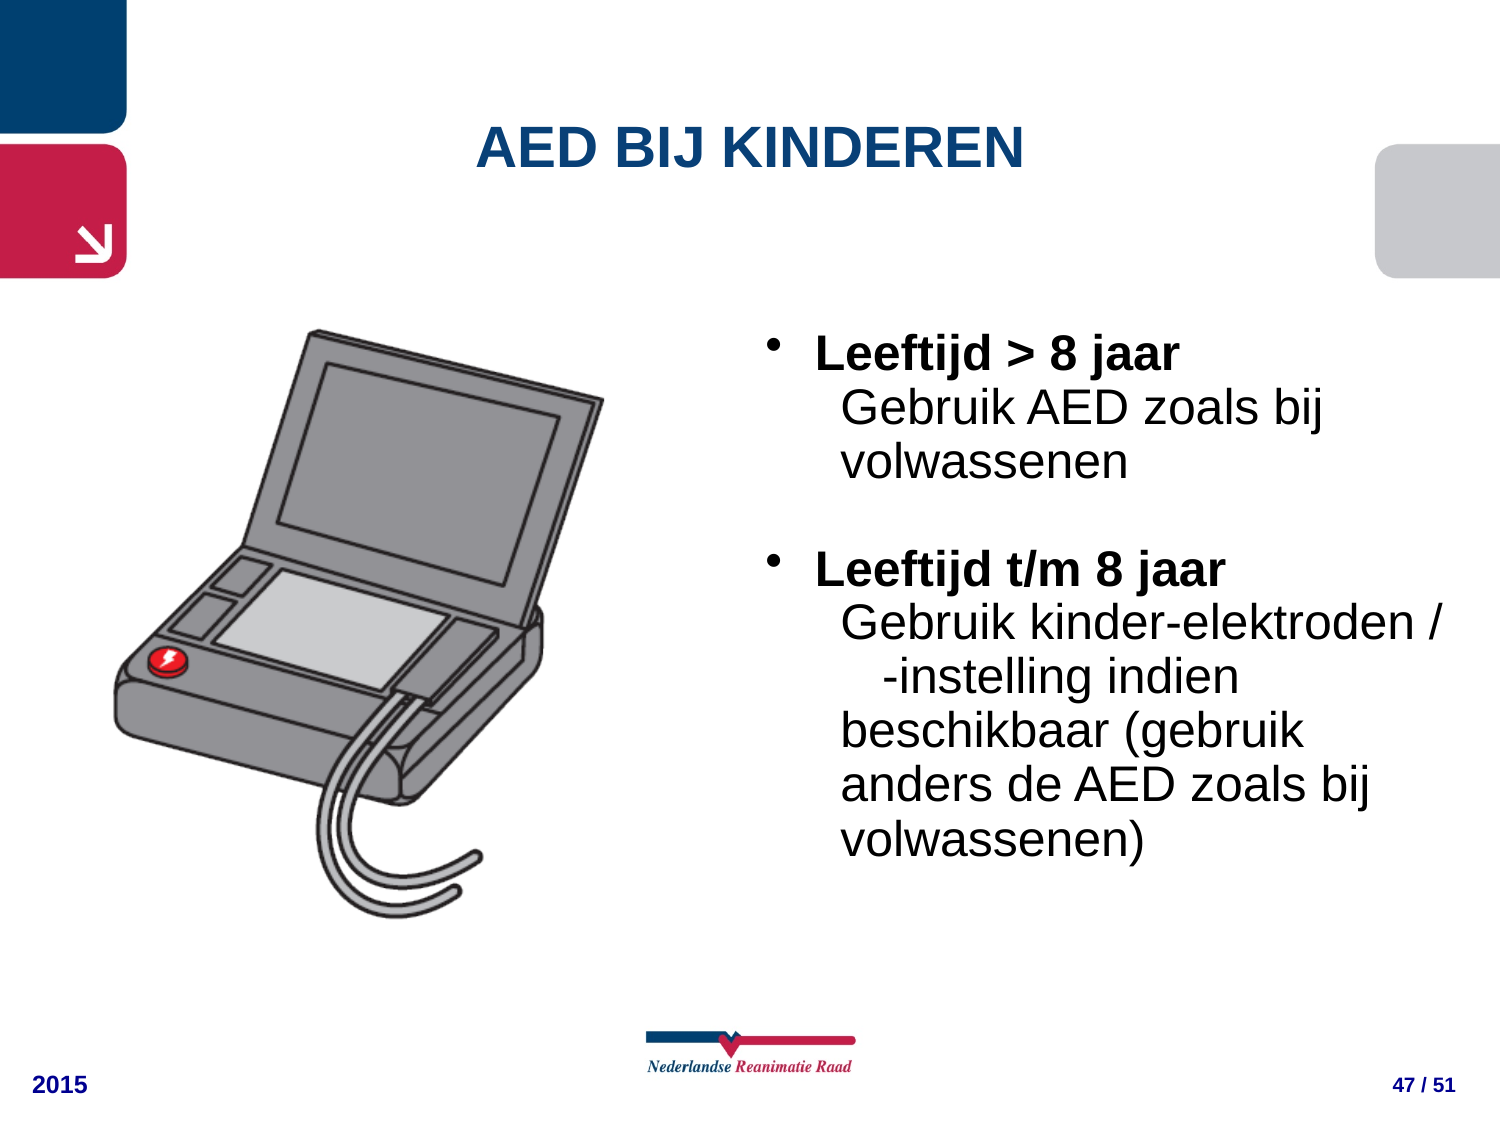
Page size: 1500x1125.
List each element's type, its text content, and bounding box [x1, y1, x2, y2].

text_box Leeftijd > 8 jaar Gebruik AED zoals bij volwassenen Leeftijd t/m 8 jaar Gebruik kinder-elektroden / -instelling indien beschikbaar (gebruik anders de AED zoals bij volwassenen) [750, 319, 1468, 929]
picture [0, 0, 1500, 1125]
text_box AED BIJ KINDEREN [33, 101, 1468, 177]
